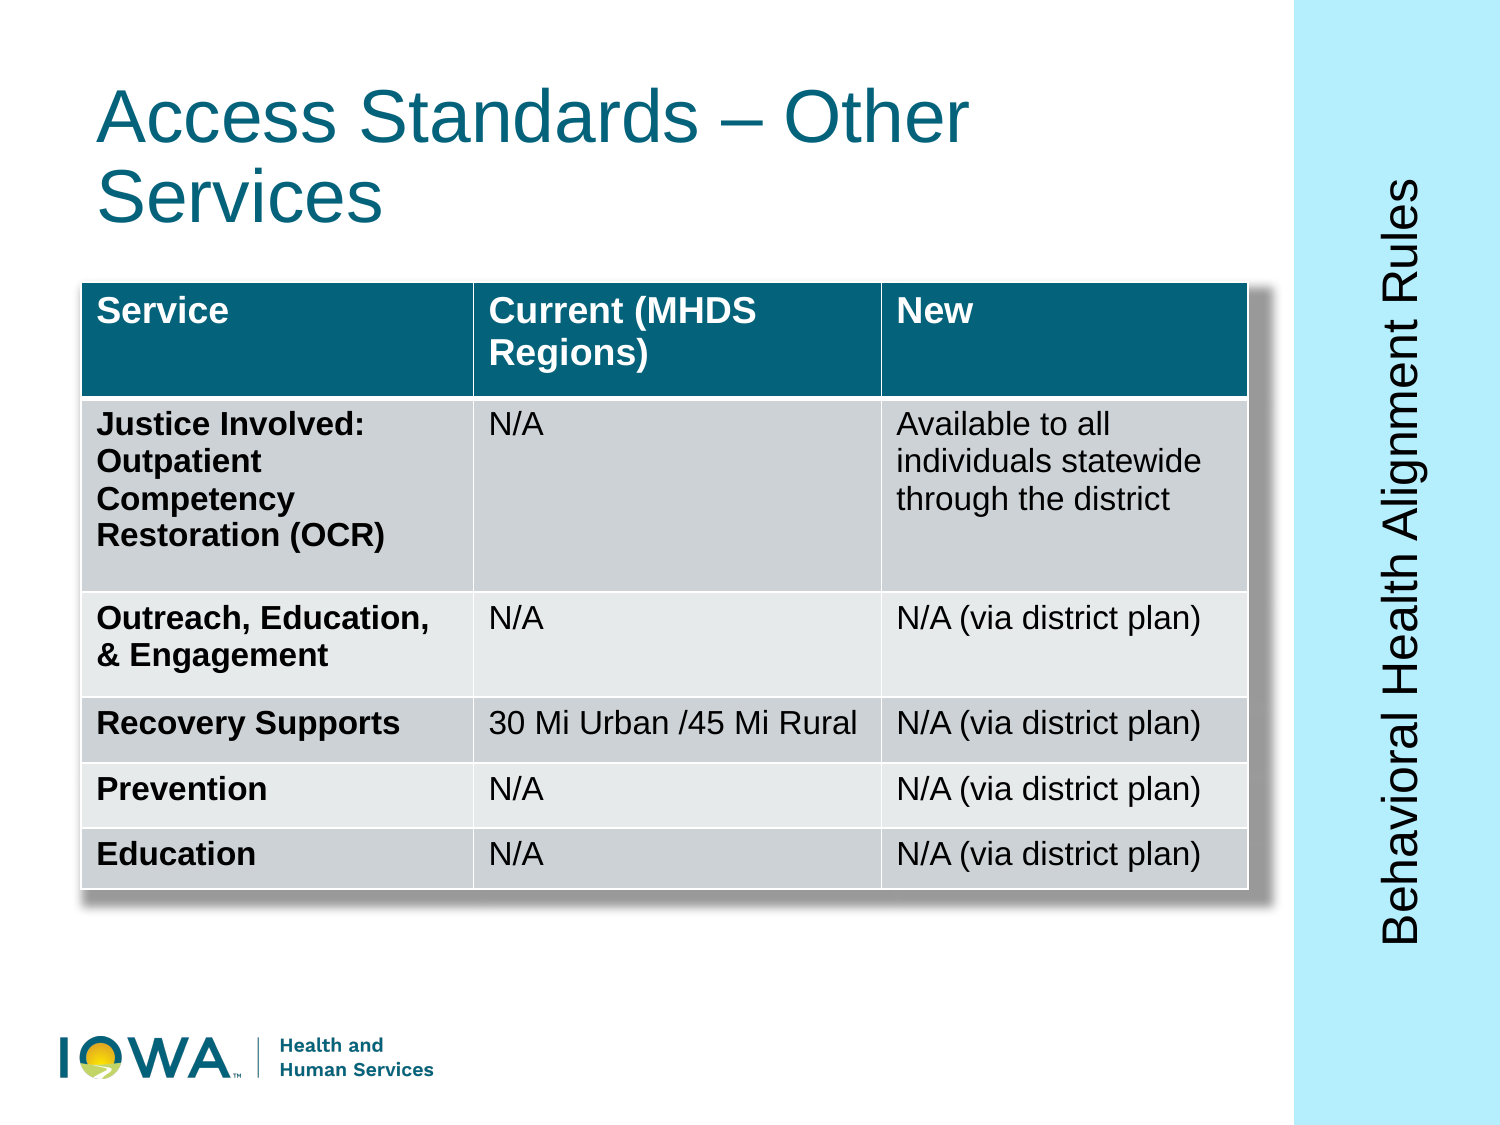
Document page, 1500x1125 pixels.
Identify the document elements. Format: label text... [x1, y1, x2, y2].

text_box Behavioral Health Alignment Rules [1294, 0, 1500, 1125]
table_cell N/A [474, 593, 881, 696]
table_cell Education [82, 829, 473, 888]
table_cell N/A [474, 401, 881, 591]
table_header Service [82, 283, 473, 396]
title Access Standards – Other Services [81, 69, 1249, 157]
table_cell N/A [474, 829, 881, 888]
table_cell N/A (via district plan) [882, 698, 1247, 762]
table_header New [882, 283, 1247, 396]
table_cell Outreach, Education, & Engagement [82, 593, 473, 696]
table_cell Recovery Supports [82, 698, 473, 762]
table_cell 30 Mi Urban /45 Mi Rural [474, 698, 881, 762]
table_cell Prevention [82, 764, 473, 827]
table_cell Available to all individuals statewide through the district [882, 401, 1247, 591]
table_cell N/A (via district plan) [882, 829, 1247, 888]
table_cell N/A (via district plan) [882, 593, 1247, 696]
picture [60, 1036, 434, 1079]
table_cell N/A (via district plan) [882, 764, 1247, 827]
table_cell N/A [474, 764, 881, 827]
table_cell Justice Involved: Outpatient Competency Restoration (OCR) [82, 401, 473, 591]
table_header Current (MHDS Regions) [474, 283, 881, 396]
